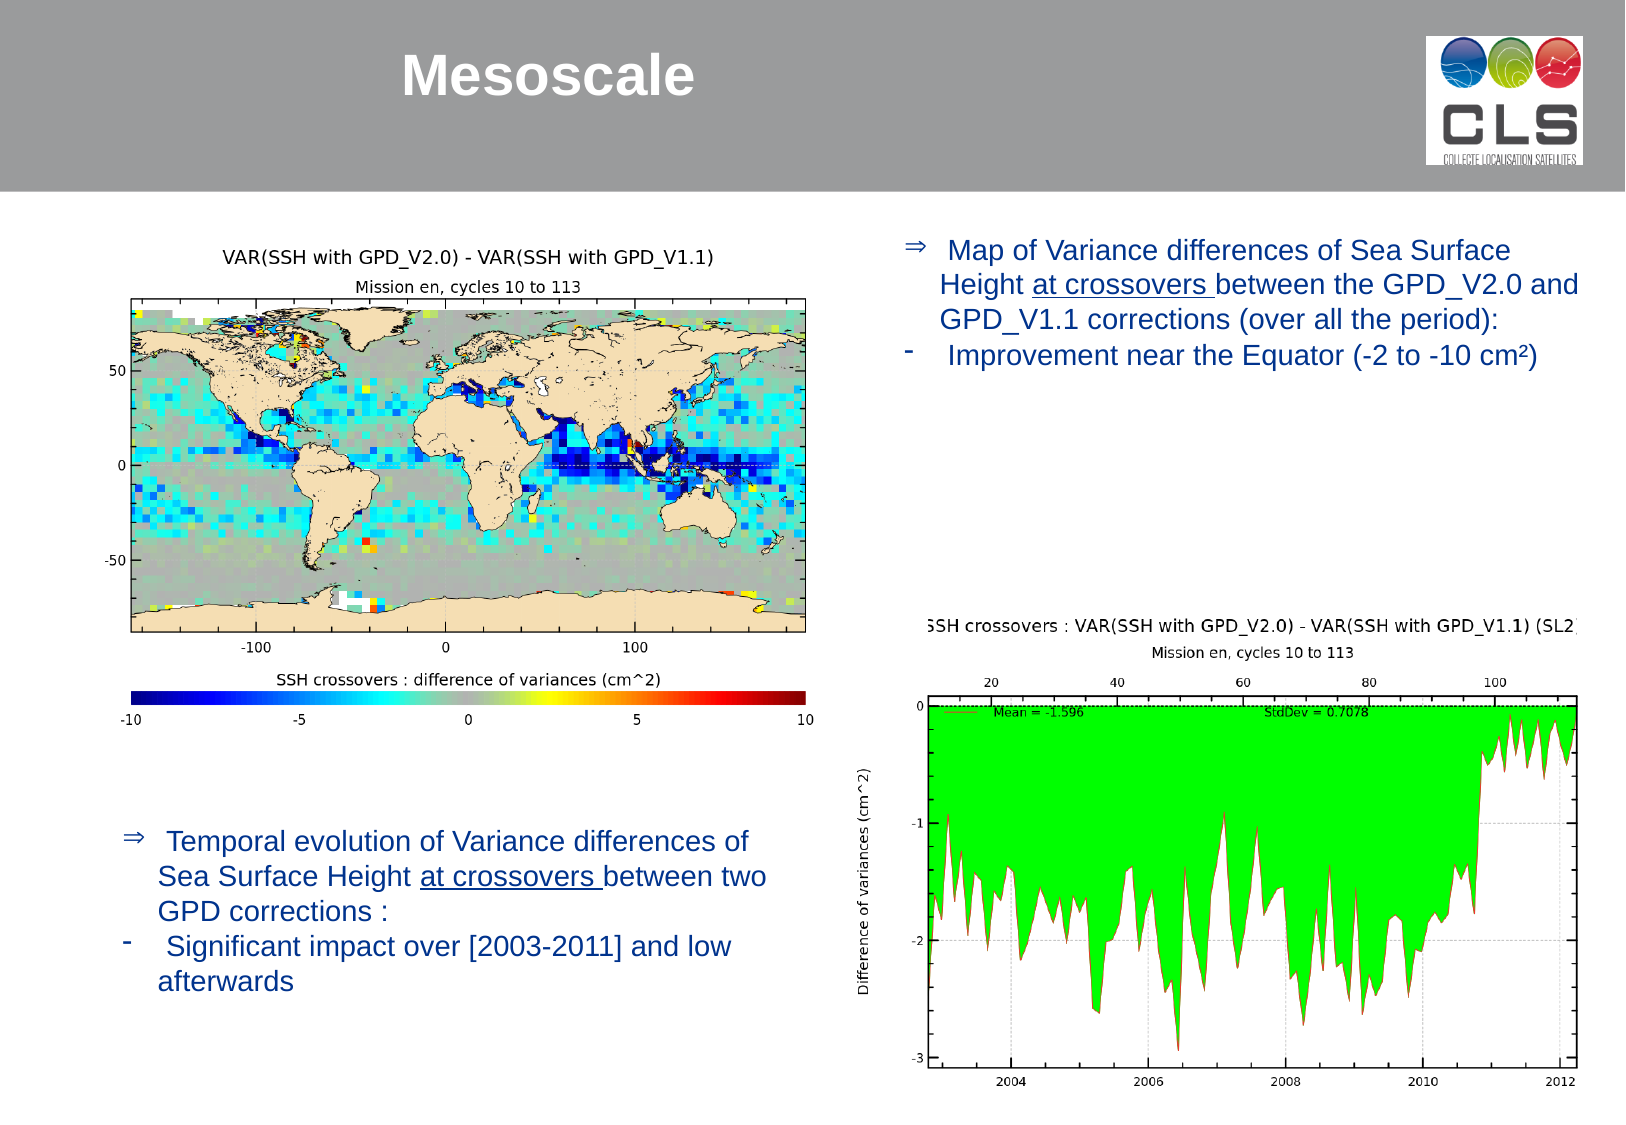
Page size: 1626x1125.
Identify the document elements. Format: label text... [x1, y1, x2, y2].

picture [48, 225, 1604, 1113]
picture [1426, 36, 1583, 165]
text_box Temporal evolution of Variance differences of Sea Surface Height at crossovers between two GPD corrections : Significant impact over [2003-2011] and low afterwards [107, 814, 817, 1005]
text_box Mesoscale [386, 40, 1162, 119]
text_box Map of Variance differences of Sea Surface Height at crossovers between the GPD_V2.0 and GPD_V1.1 corrections (over all the period): Improvement near the Equator (-2 to -10 cm²) [889, 223, 1599, 484]
